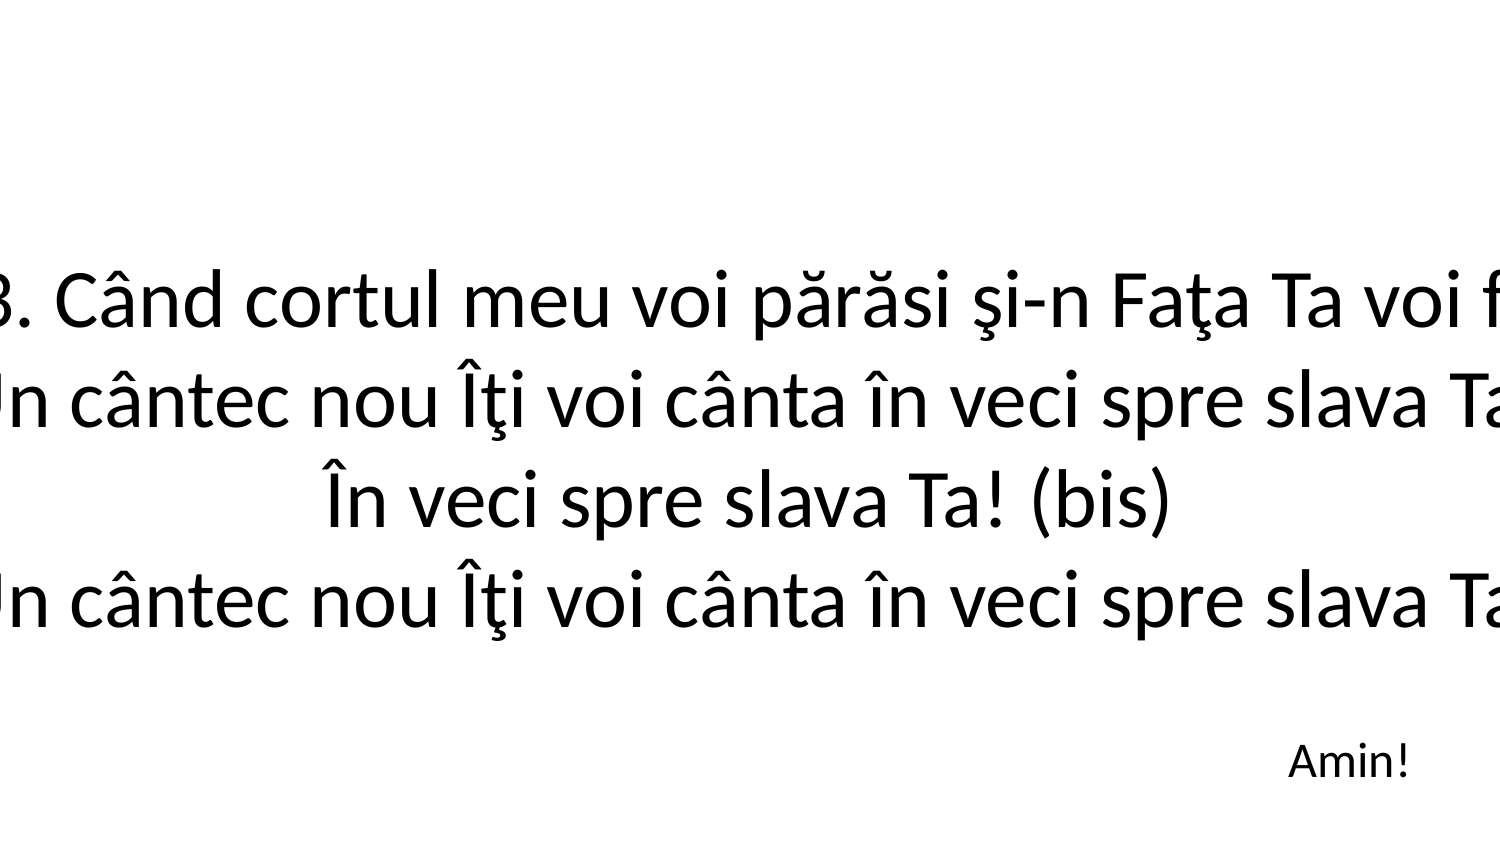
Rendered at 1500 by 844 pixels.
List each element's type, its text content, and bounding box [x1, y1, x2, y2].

text_box Amin! [1273, 674, 1427, 795]
text_box 3. Când cortul meu voi părăsi şi-n Faţa Ta voi fi Un cântec nou Îţi voi cânta în veci spre slava Ta. În veci spre slava Ta! (bis) Un cântec nou Îţi voi cânta în veci spre slava Ta. [0, 192, 1500, 652]
